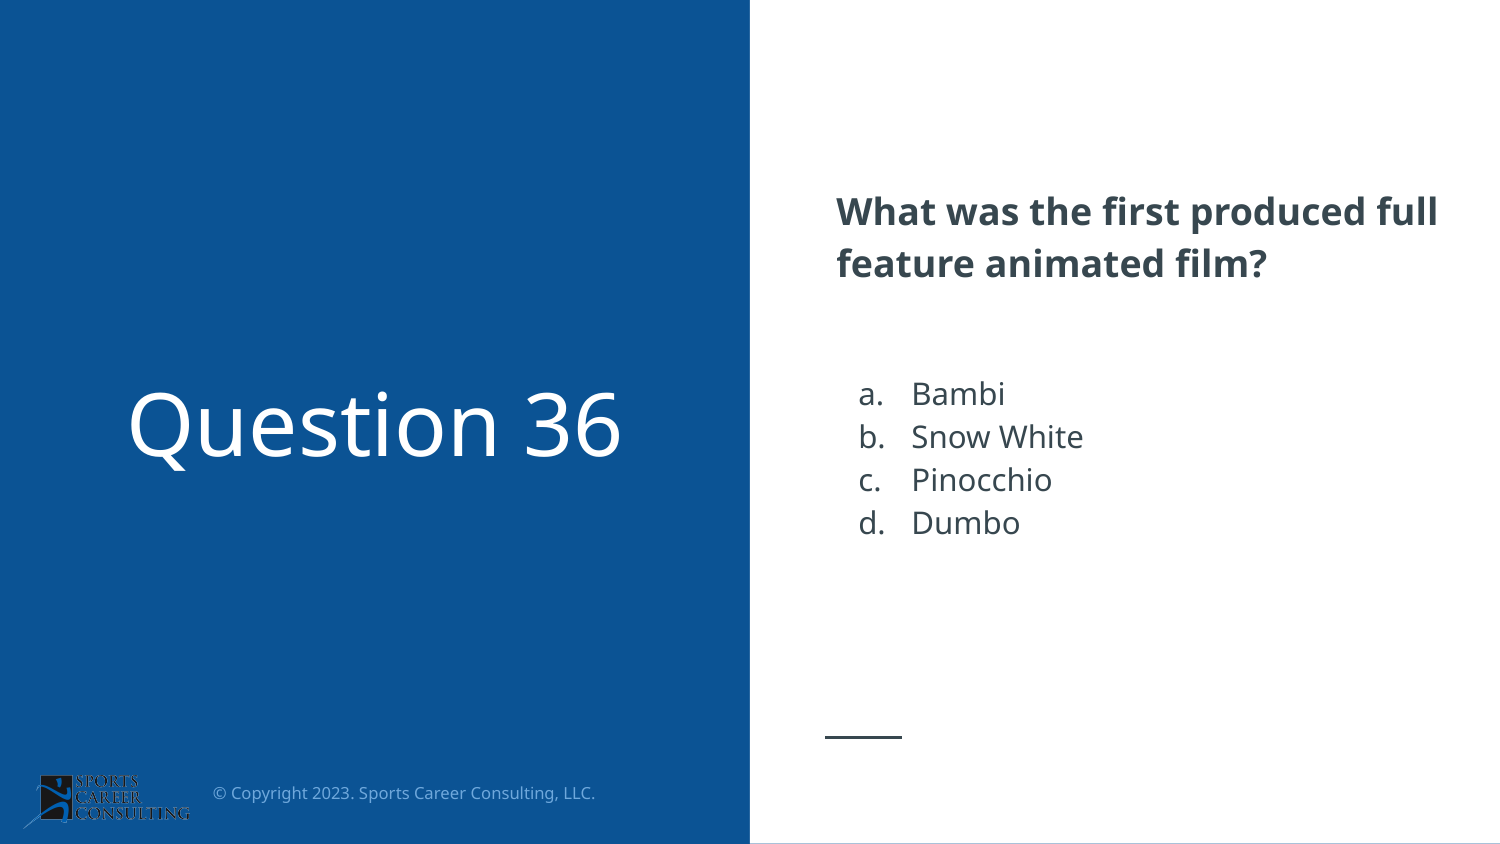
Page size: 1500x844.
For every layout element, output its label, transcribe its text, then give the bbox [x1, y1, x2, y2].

title Question 36 [43, 298, 708, 546]
text_box © Copyright 2023. Sports Career Consulting, LLC. [197, 767, 750, 838]
list What was the first produced full feature animated film? Bambi Snow White Pinocchio Dumbo [821, 118, 1486, 725]
picture [22, 774, 190, 829]
